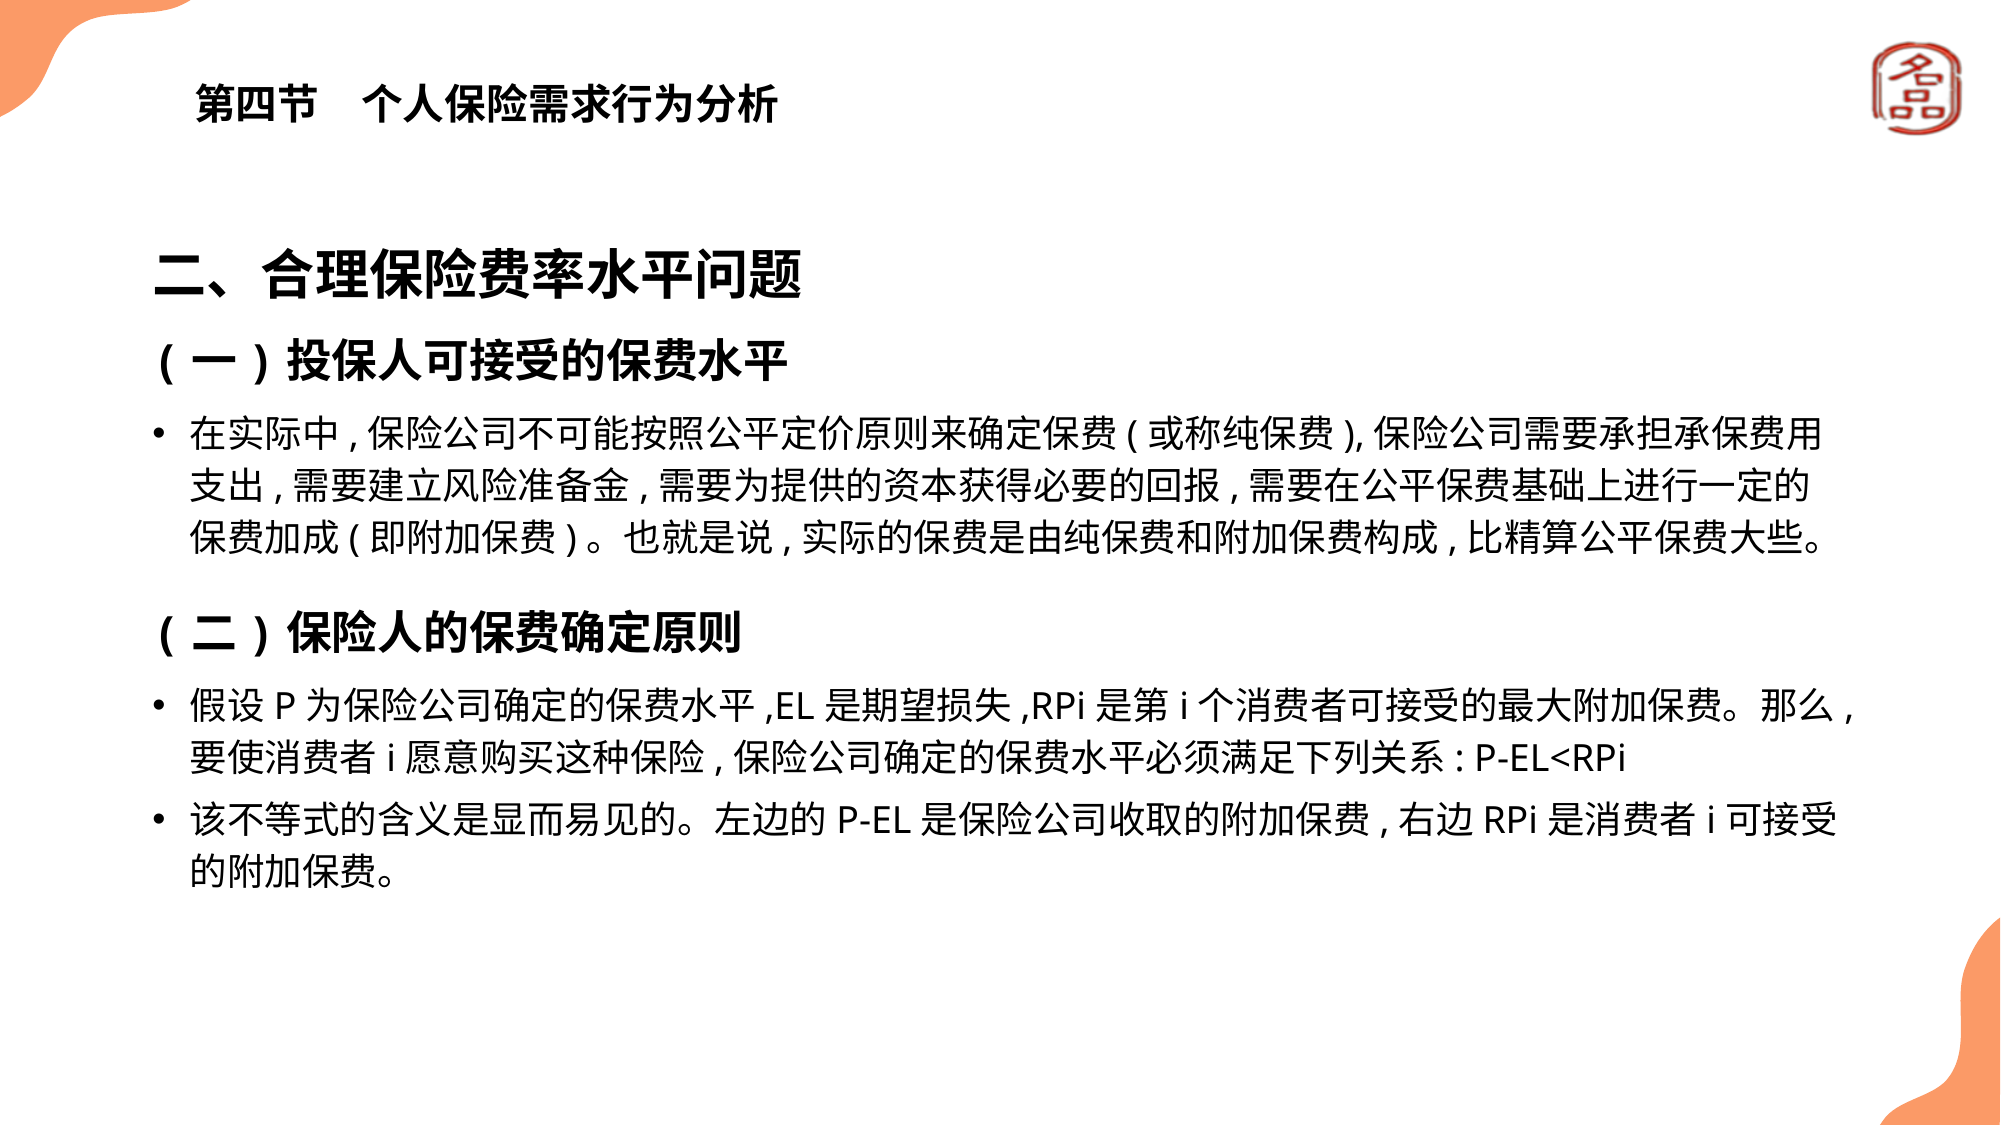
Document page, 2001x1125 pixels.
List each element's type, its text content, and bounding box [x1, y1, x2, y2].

picture [1861, 10, 1990, 147]
list 二、合理保险费率水平问题 (一)投保人可接受的保费水平 在实际中,保险公司不可能按照公平定价原则来确定保费(或称纯保费),保险公司需要承担承保费用支出,需要建立风险准备金,需要为提供的资本获得必要的回报,需要在公平保费基础上进行一定的保费加成(即附加保费)。也就是说,实际的保费是由纯保费和附加保费构成,比精算公平保费大些。 (二)保险人的保费确定原则 假设P为保险公司确定的保费水平,EL是期望损失,RPi是第i个消费者可接受的最大附加保费。那么,要使消费者i愿意购买这种保险,保险公司确定的保费水平必须满足下列关系: P-EL<RPi 该不等式的含义是显而易见的。左边的P-EL是保险公司收取的附加保费,右边RPi是消费者i可接受的附加保费。 [137, 217, 1863, 1031]
title 第四节 个人保险需求行为分析 [137, 60, 1863, 152]
